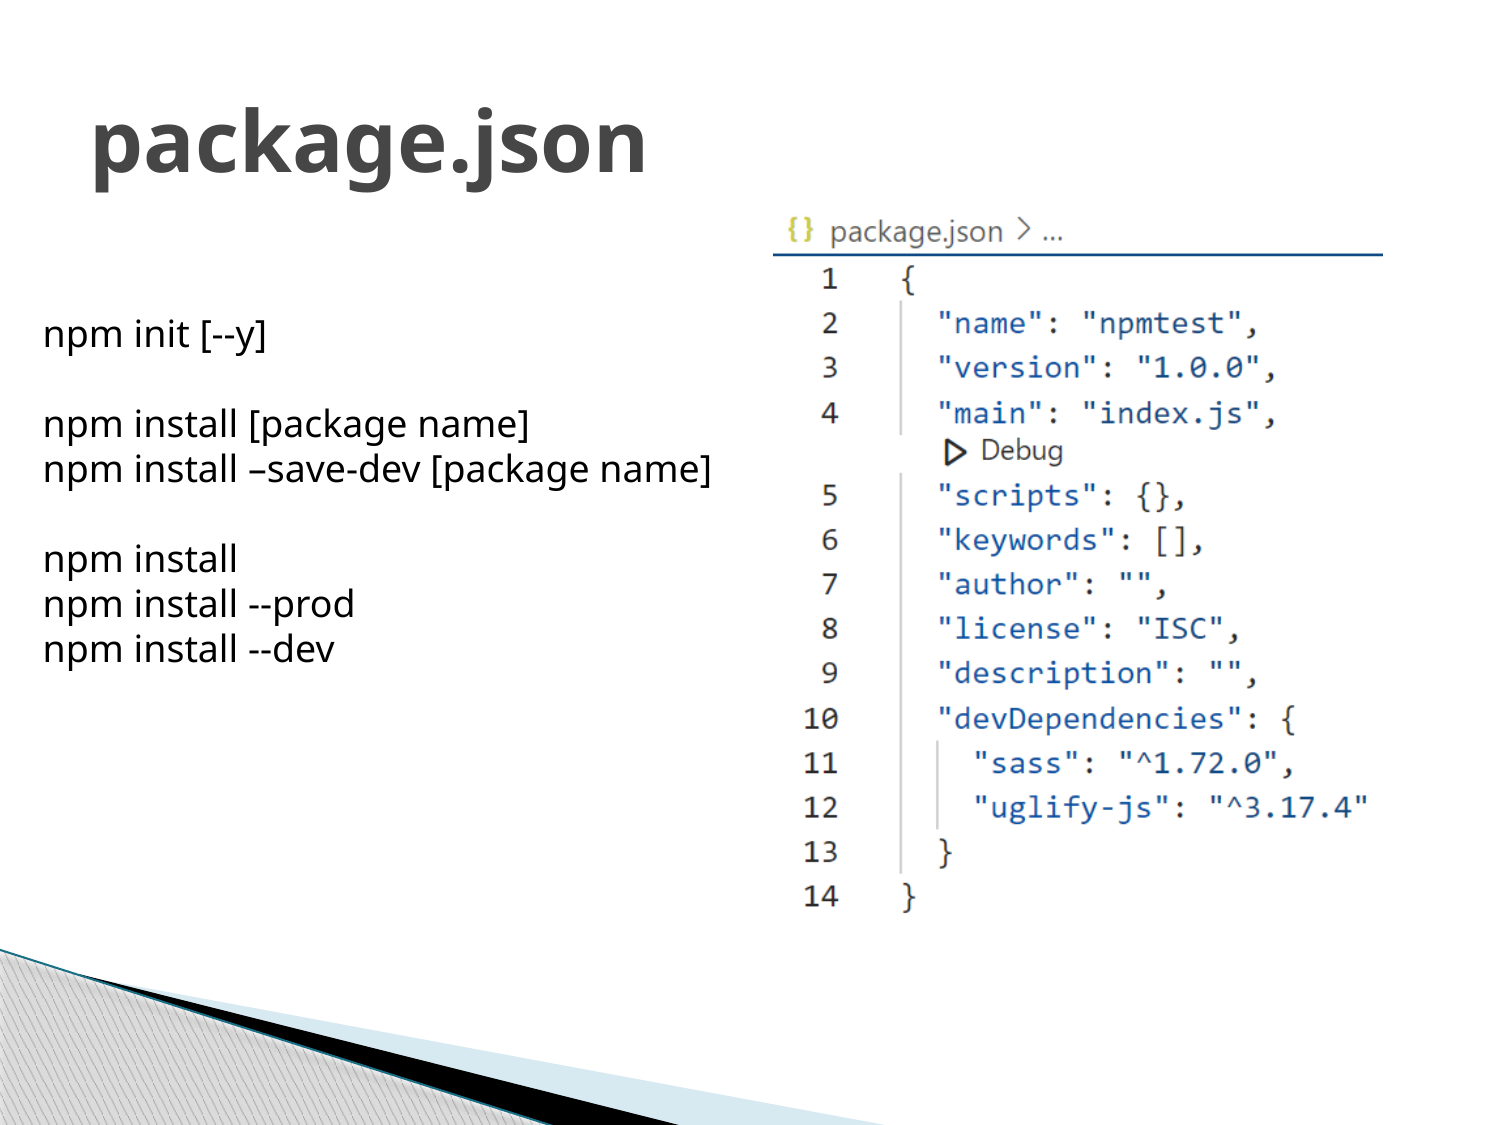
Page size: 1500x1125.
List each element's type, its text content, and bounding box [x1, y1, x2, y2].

text_box npm init [--y] npm install [package name] npm install –save-dev [package name] npm install npm install --prod npm install --dev [27, 302, 767, 768]
picture [773, 208, 1383, 917]
title package.json [75, 45, 1425, 233]
